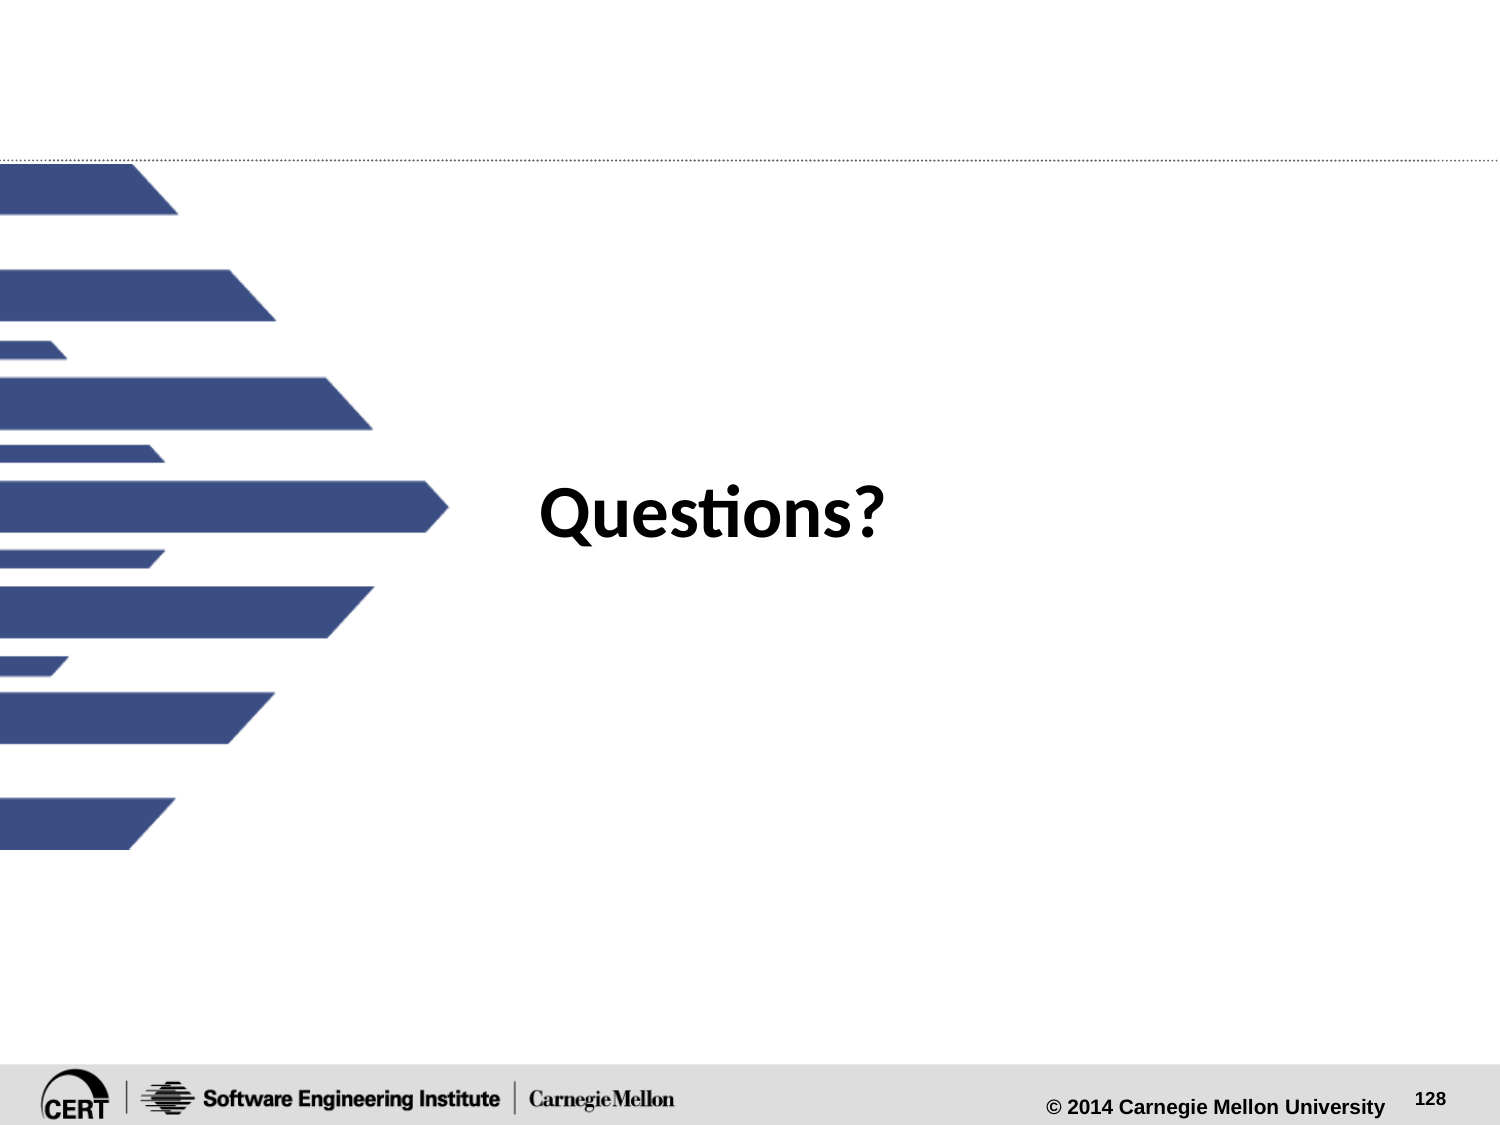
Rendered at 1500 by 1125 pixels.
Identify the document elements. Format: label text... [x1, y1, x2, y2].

picture [0, 164, 450, 851]
text_box Questions? [525, 348, 1475, 666]
picture [24, 1065, 688, 1125]
